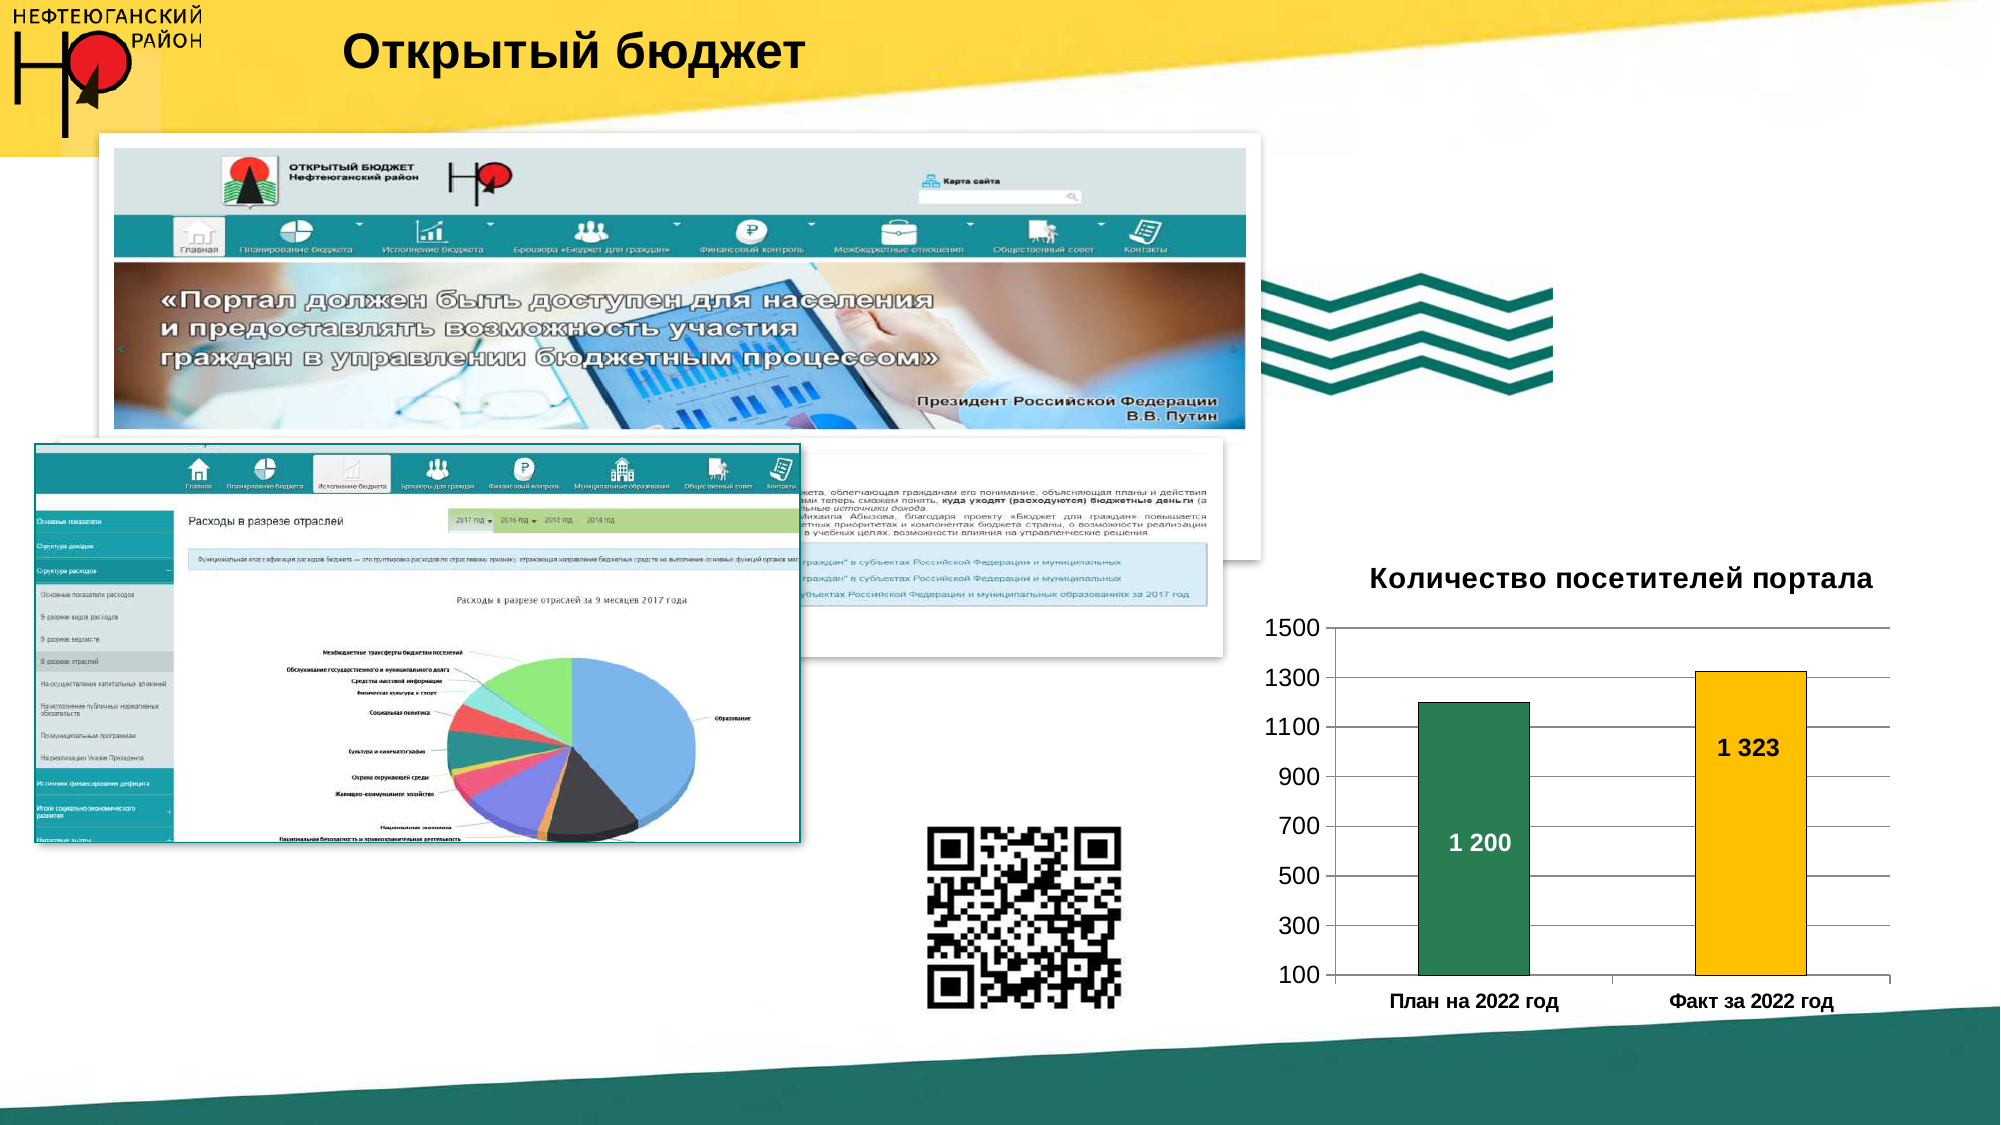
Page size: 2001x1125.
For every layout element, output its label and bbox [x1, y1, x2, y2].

picture [35, 444, 800, 842]
picture [901, 802, 1148, 1035]
text_box [1250, 536, 1904, 1024]
picture [0, 0, 2000, 158]
text_box [73, 147, 1247, 643]
picture [1247, 269, 1553, 400]
text_box [0, 941, 2000, 1125]
